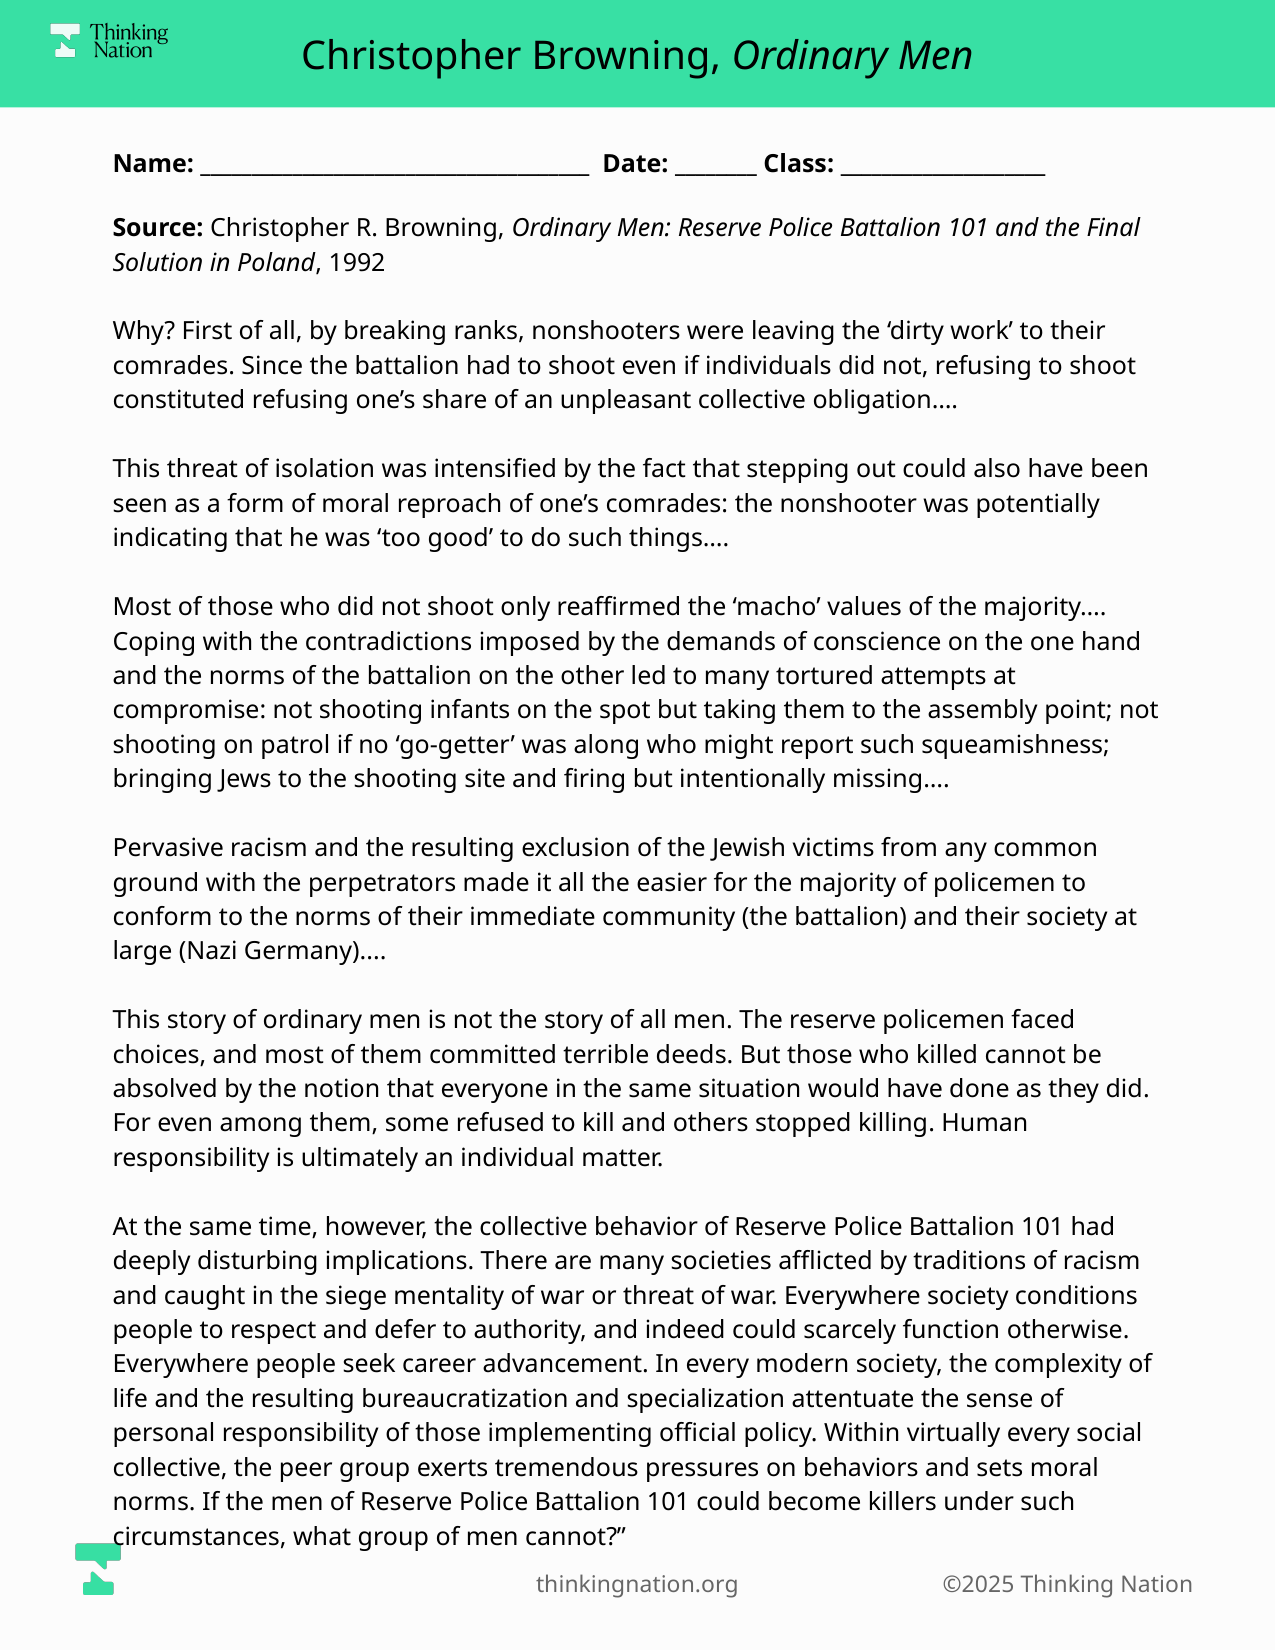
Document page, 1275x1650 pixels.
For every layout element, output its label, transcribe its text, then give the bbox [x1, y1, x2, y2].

text_box thinkingnation.org [486, 1600, 789, 1605]
picture [62, 1533, 134, 1605]
text_box Christopher Browning, Ordinary Men [0, 0, 1275, 108]
text_box ©2025 Thinking Nation [907, 1553, 1210, 1605]
text_box Name: ______________________________________ Date: ________ Class: ____________________ Source: Christopher R. Browning, Ordinary Men: Reserve Police Battalion 101 and the Final Solution in Poland, 1992 Why? First of all, by breaking ranks, nonshooters were leaving the ‘dirty work’ to their comrades. Since the battalion had to shoot even if individuals did not, refusing to shoot constituted refusing one’s share of an unpleasant collective obligation…. This threat of isolation was intensified by the fact that stepping out could also have been seen as a form of moral reproach of one’s comrades: the nonshooter was potentially indicating that he was ‘too good’ to do such things…. Most of those who did not shoot only reaffirmed the ‘macho’ values of the majority…. Coping with the contradictions imposed by the demands of conscience on the one hand and the norms of the battalion on the other led to many tortured attempts at compromise: not shooting infants on the spot but taking them to the assembly point; not shooting on patrol if no ‘go-getter’ was along who might report such squeamishness; bringing Jews to the shooting site and firing but intentionally missing…. Pervasive racism and the resulting exclusion of the Jewish victims from any common ground with the perpetrators made it all the easier for the majority of policemen to conform to the norms of their immediate community (the battalion) and their society at large (Nazi Germany).... This story of ordinary men is not the story of all men. The reserve policemen faced choices, and most of them committed terrible deeds. But those who killed cannot be absolved by the notion that everyone in the same situation would have done as they did. For even among them, some refused to kill and others stopped killing. Human responsibility is ultimately an individual matter. At the same time, however, the collective behavior of Reserve Police Battalion 101 had deeply disturbing implications. There are many societies afflicted by traditions of racism and caught in the siege mentality of war or threat of war. Everywhere society conditions people to respect and defer to authority, and indeed could scarcely function otherwise. Everywhere people seek career advancement. In every modern society, the complexity of life and the resulting bureaucratization and specialization attentuate the sense of personal responsibility of those implementing official policy. Within virtually every social collective, the peer group exerts tremendous pressures on behaviors and sets moral norms. If the men of Reserve Police Battalion 101 could become killers under such circumstances, what group of men cannot?” [97, 132, 1178, 1600]
picture [36, 12, 172, 69]
